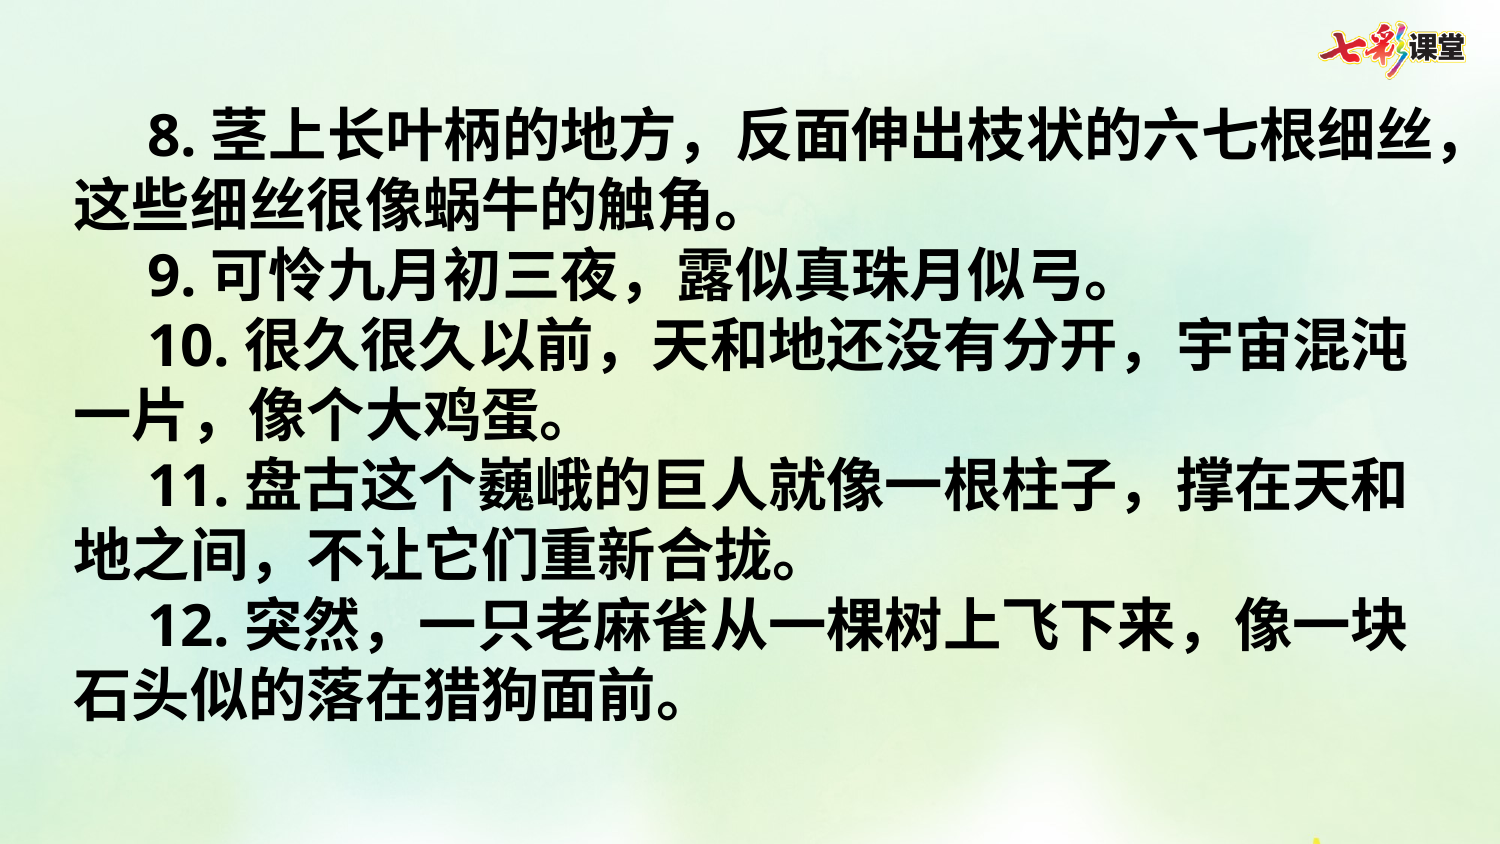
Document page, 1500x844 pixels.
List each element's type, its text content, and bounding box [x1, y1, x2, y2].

picture [0, 0, 1500, 844]
text_box 8.茎上长叶柄的地方，反面伸出枝状的六七根细丝，这些细丝很像蜗牛的触角。 9.可怜九月初三夜，露似真珠月似弓。 10.很久很久以前，天和地还没有分开，宇宙混沌一片，像个大鸡蛋。 11.盘古这个巍峨的巨人就像一根柱子，撑在天和地之间，不让它们重新合拢。 12.突然，一只老麻雀从一棵树上飞下来，像一块石头似的落在猎狗面前。 [58, 91, 1452, 736]
